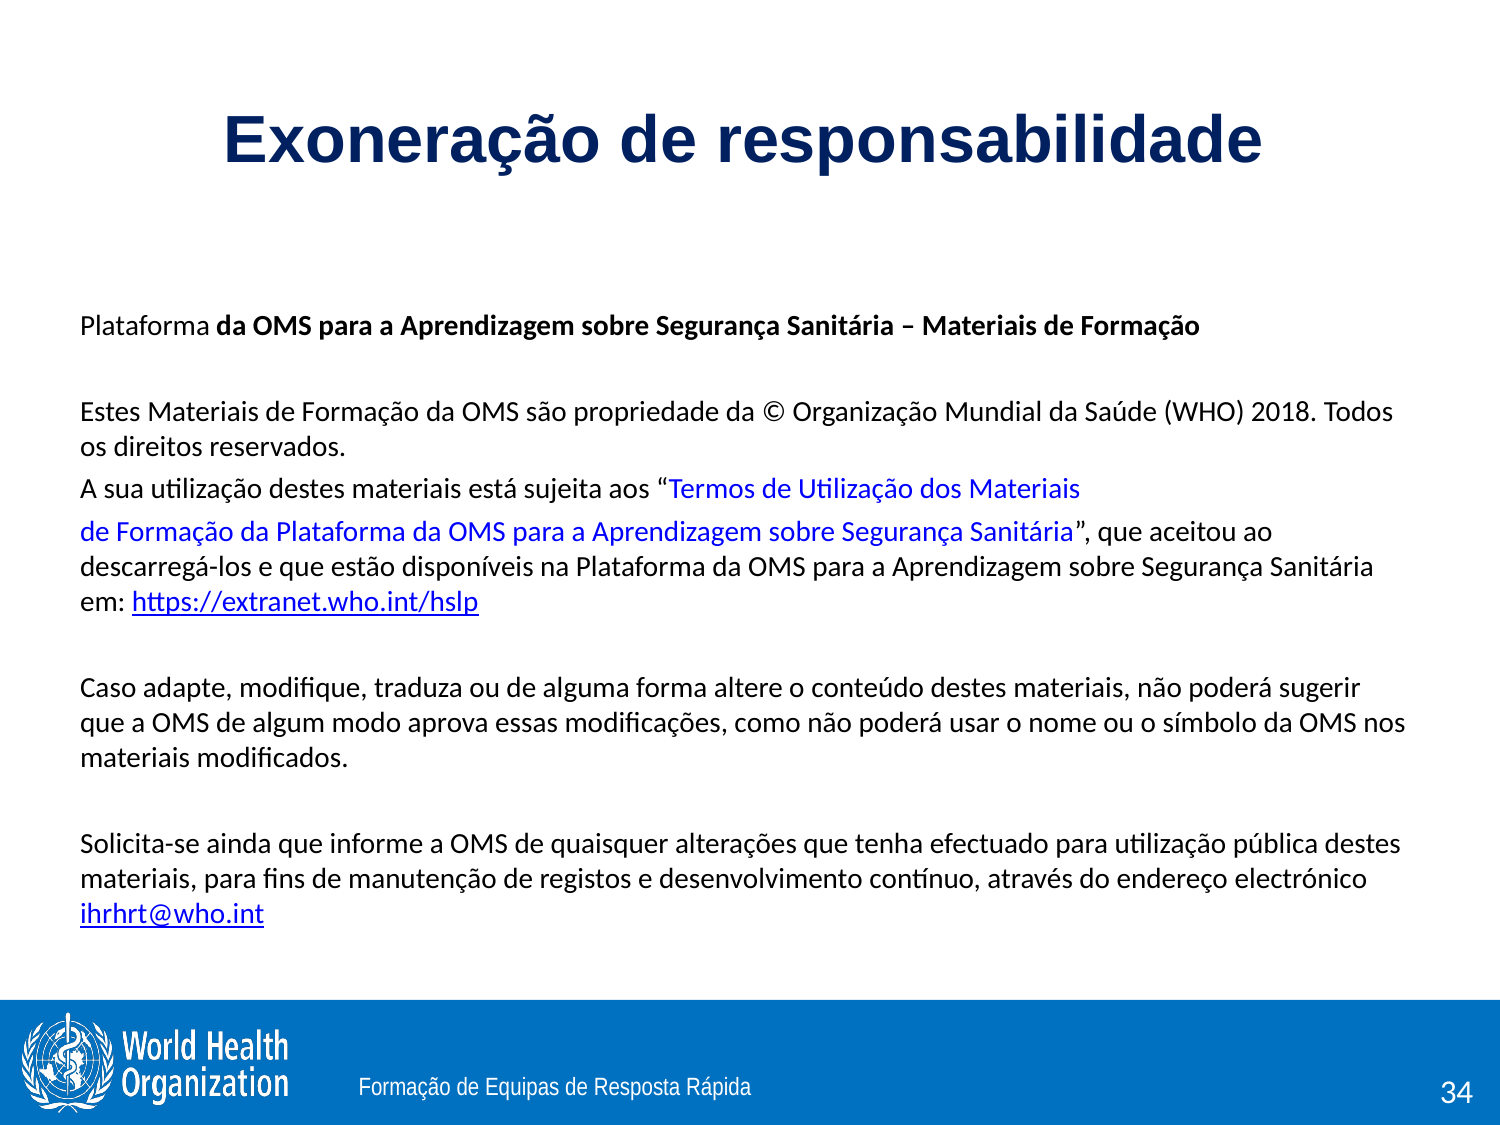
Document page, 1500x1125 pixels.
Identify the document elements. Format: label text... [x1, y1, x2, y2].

picture [21, 1012, 288, 1113]
text_box Exoneração de responsabilidade [64, 66, 1424, 206]
text_box Plataforma da OMS para a Aprendizagem sobre Segurança Sanitária – Materiais de Formação Estes Materiais de Formação da OMS são propriedade da © Organização Mundial da Saúde (WHO) 2018. Todos os direitos reservados. A sua utilização destes materiais está sujeita aos “Termos de Utilização dos Materiais de Formação da Plataforma da OMS para a Aprendizagem sobre Segurança Sanitária”, que aceitou ao descarregá-los e que estão disponíveis na Plataforma da OMS para a Aprendizagem sobre Segurança Sanitária em: https://extranet.who.int/hslp Caso adapte, modifique, traduza ou de alguma forma altere o conteúdo destes materiais, não poderá sugerir que a OMS de algum modo aprova essas modificações, como não poderá usar o nome ou o símbolo da OMS nos materiais modificados. Solicita-se ainda que informe a OMS de quaisquer alterações que tenha efectuado para utilização pública destes materiais, para fins de manutenção de registos e desenvolvimento contínuo, através do endereço electrónico ihrhrt@who.int [64, 255, 1424, 965]
